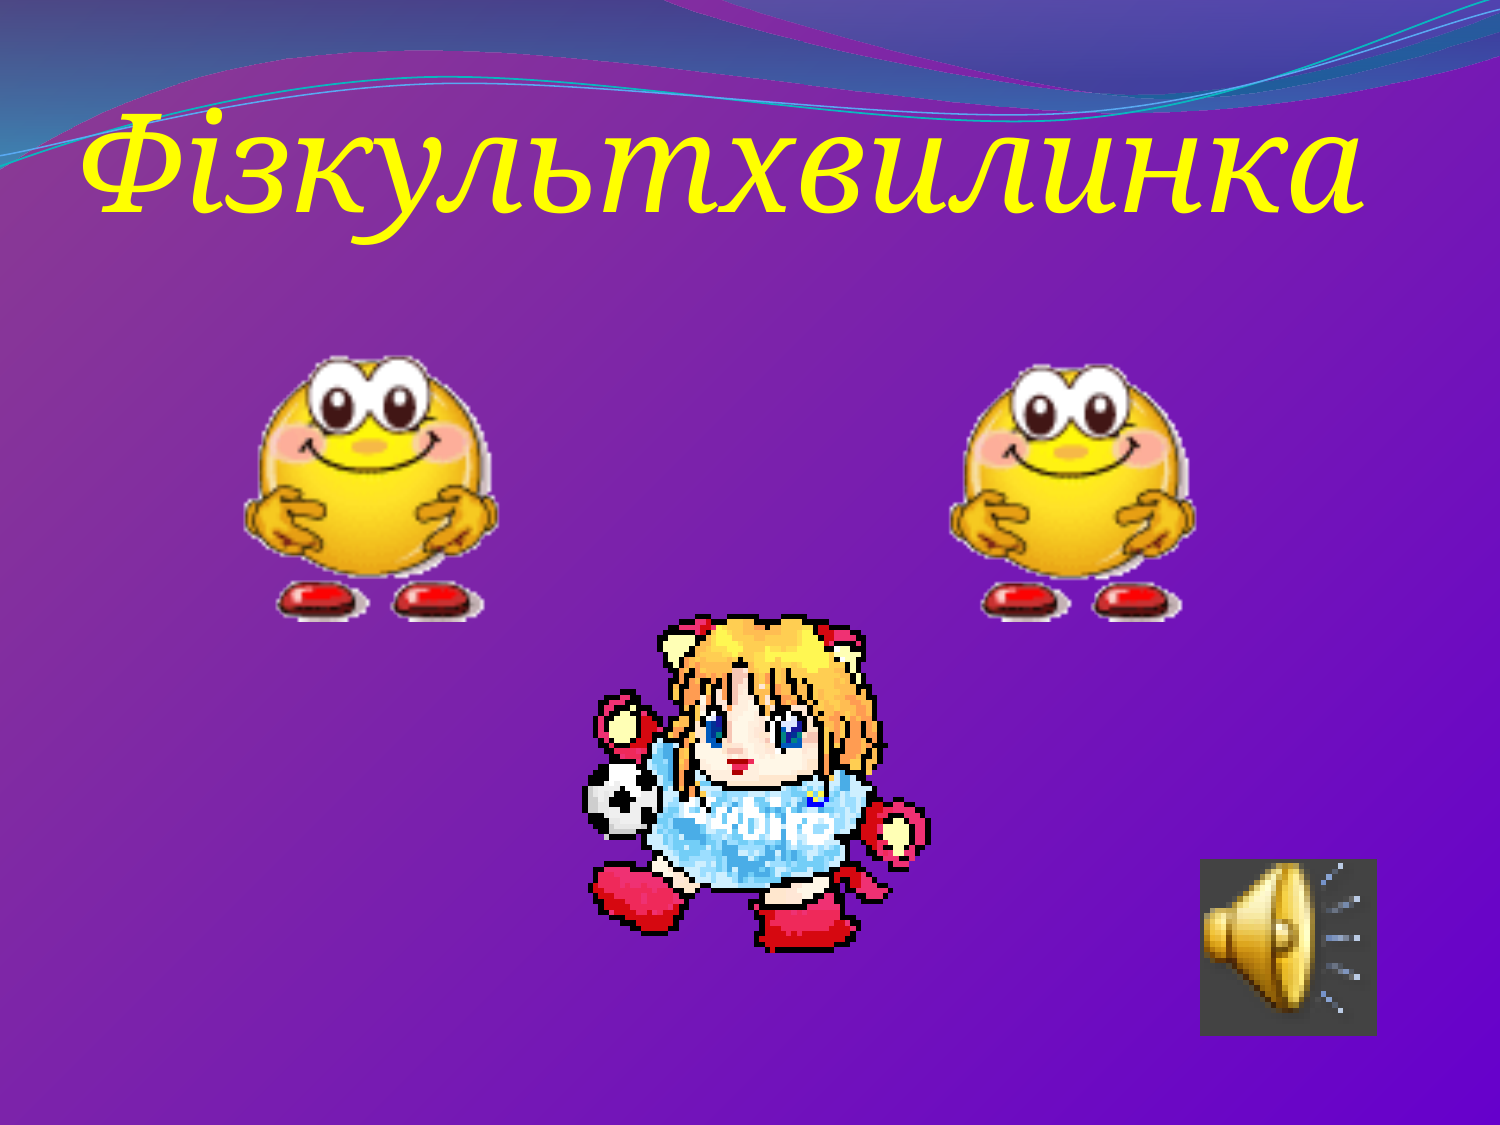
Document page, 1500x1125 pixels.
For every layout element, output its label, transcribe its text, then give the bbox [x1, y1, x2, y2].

picture [844, 255, 1298, 622]
picture [135, 243, 943, 953]
picture [1198, 857, 1378, 1037]
text_box Фізкультхвилинка [63, 67, 1417, 248]
